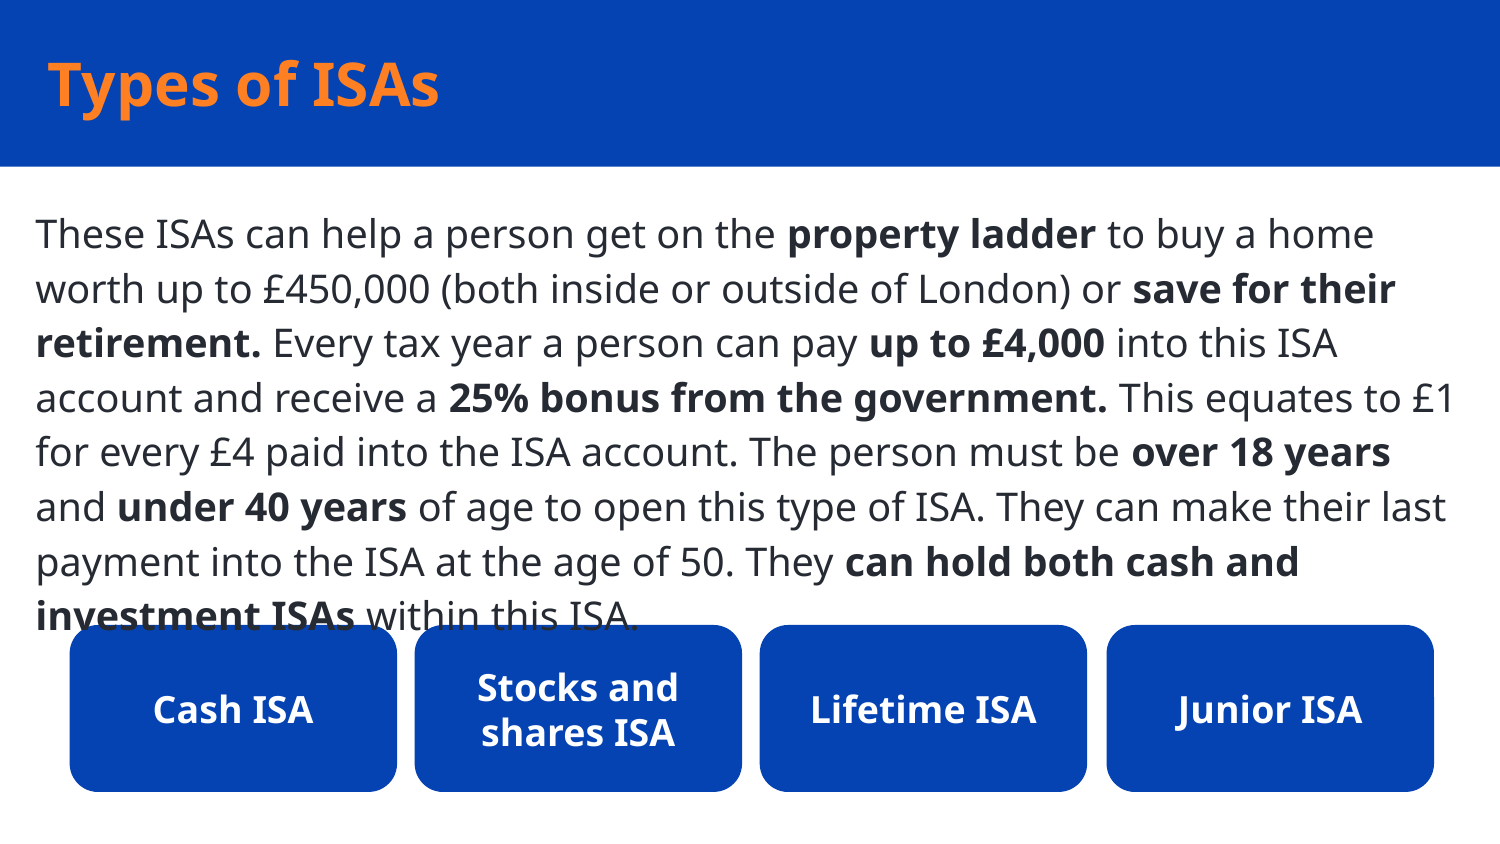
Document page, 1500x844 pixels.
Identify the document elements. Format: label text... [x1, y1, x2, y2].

text_box These ISAs can help a person get on the property ladder to buy a home worth up to £450,000 (both inside or outside of London) or save for their retirement. Every tax year a person can pay up to £4,000 into this ISA account and receive a 25% bonus from the government. This equates to £1 for every £4 paid into the ISA account. The person must be over 18 years and under 40 years of age to open this type of ISA. They can make their last payment into the ISA at the age of 50. They can hold both cash and investment ISAs within this ISA. [20, 186, 1479, 731]
text_box Junior ISA [1107, 731, 1434, 792]
text_box Lifetime ISA [760, 731, 1087, 792]
text_box Cash ISA [70, 731, 397, 792]
text_box [1250, 732, 1494, 818]
title Types of ISAs [32, 39, 1304, 125]
text_box Stocks and shares ISA [415, 731, 742, 792]
